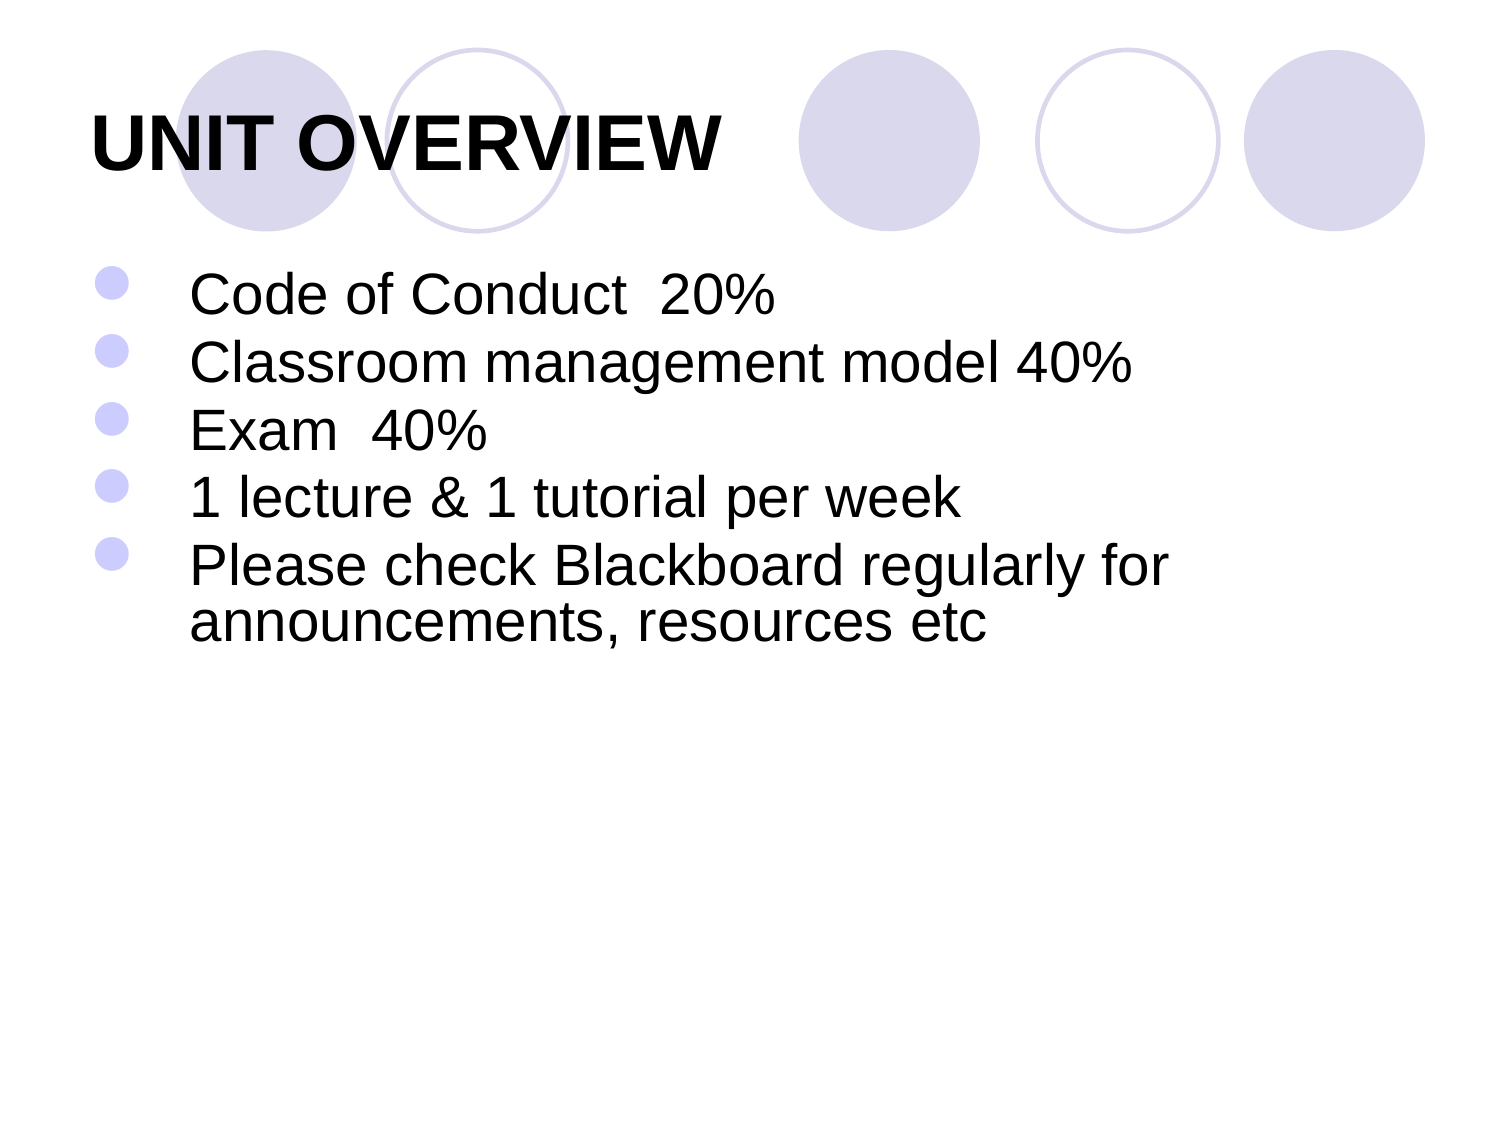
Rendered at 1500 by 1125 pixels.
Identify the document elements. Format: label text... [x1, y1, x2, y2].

title UNIT OVERVIEW [74, 44, 1426, 233]
list Code of Conduct 20% Classroom management model 40% Exam 40% 1 lecture & 1 tutorial per week Please check Blackboard regularly for announcements, resources etc [74, 262, 1426, 1006]
